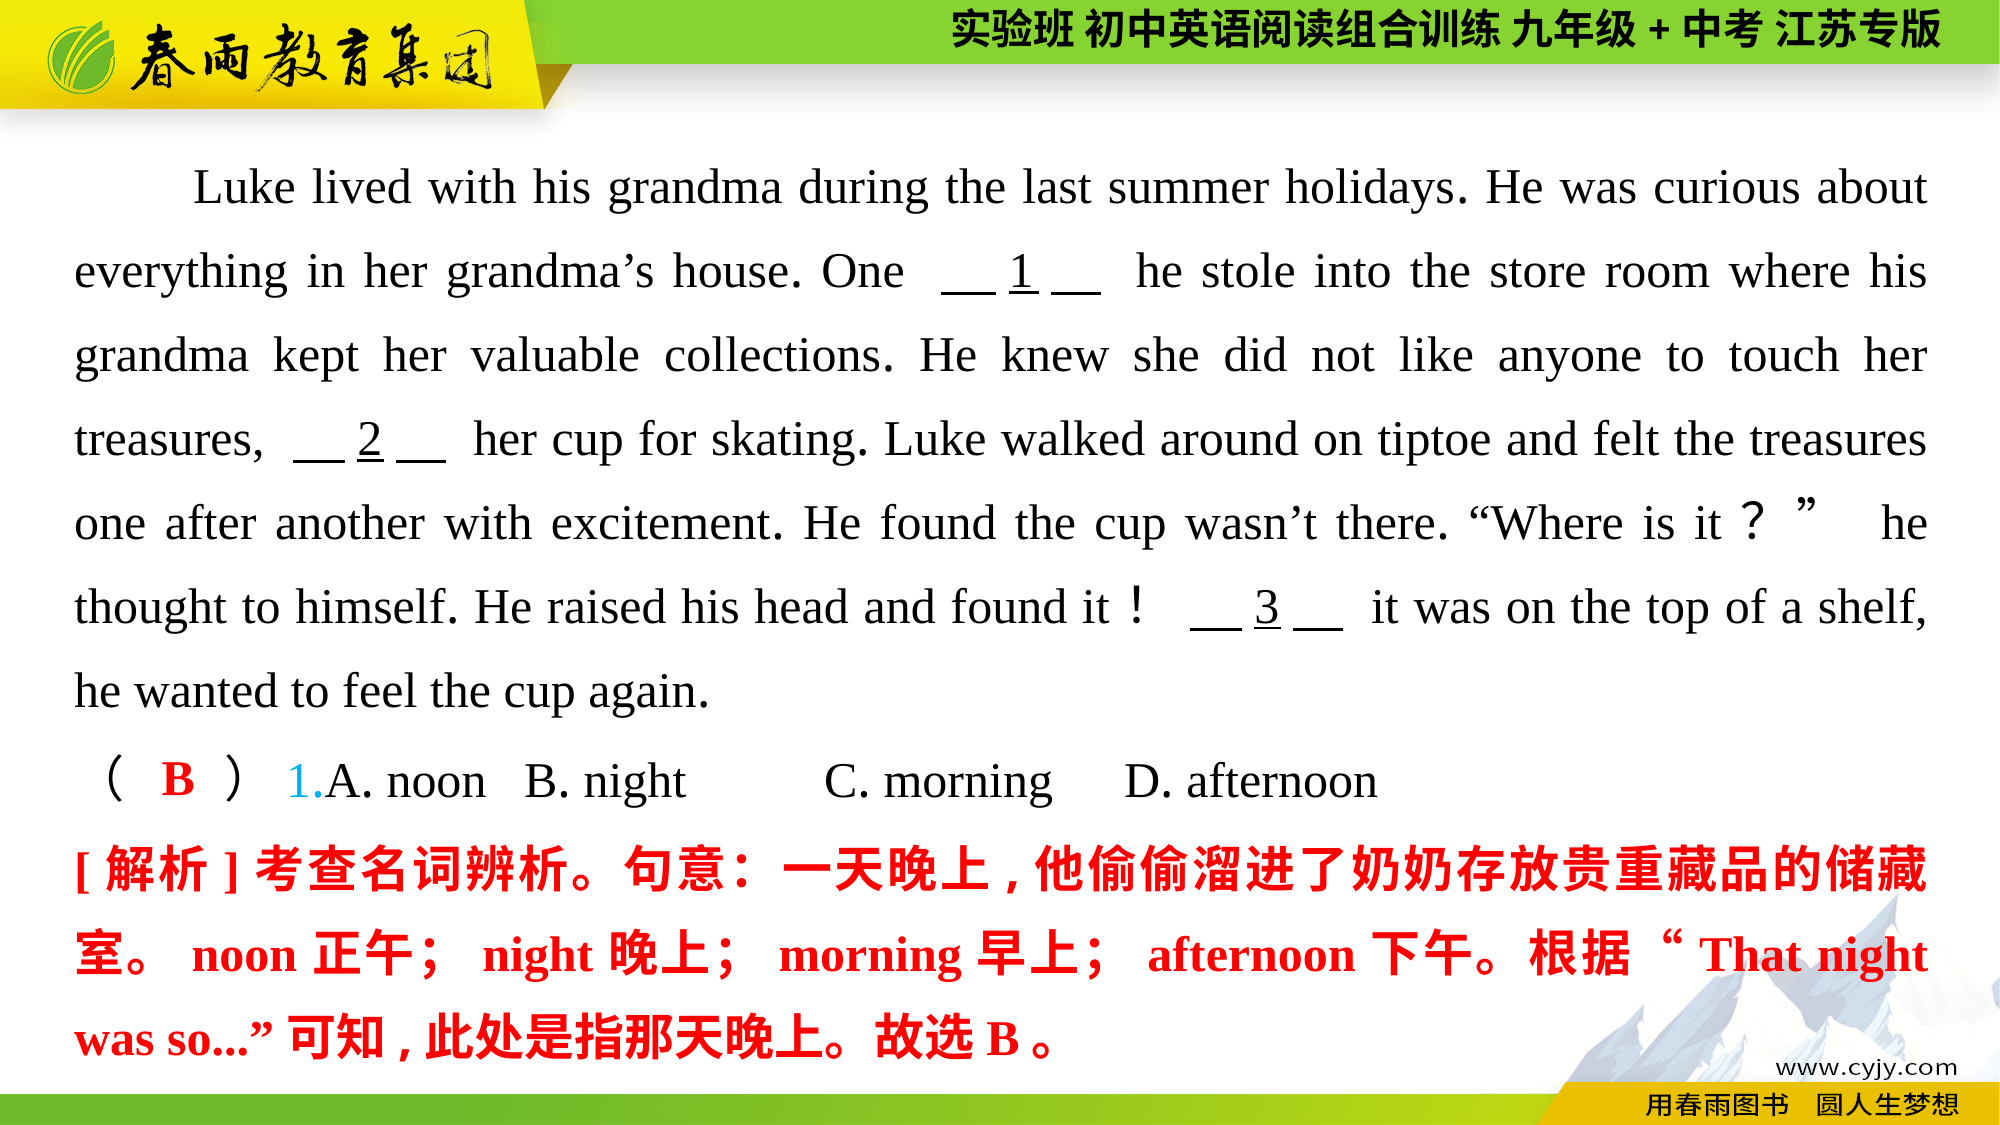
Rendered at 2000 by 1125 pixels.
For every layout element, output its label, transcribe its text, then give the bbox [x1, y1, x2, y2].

text_box [解析]考查名词辨析。句意：一天晚上,他偷偷溜进了奶奶存放贵重藏品的储藏室。noon正午；night晚上；morning早上；afternoon下午。根据“That night was so...”可知,此处是指那天晚上。故选B。 [59, 805, 1944, 1073]
text_box （ ）1.A. noon B. night C. morning D. afternoon [59, 715, 146, 805]
list Luke lived with his grandma during the last summer holidays. He was curious about everything in her grandma’s house. One 1 he stole into the store room where his grandma kept her valuable collections. He knew she did not like anyone to touch her treasures, 2 her cup for skating. Luke walked around on tiptoe and felt the treasures one after another with excitement. He found the cup wasn’t there. “Where is it？” he thought to himself. He raised his head and found it！ 3 it was on the top of a shelf, he wanted to feel the cup again. [59, 122, 1944, 715]
text_box B [146, 713, 210, 805]
text_box （ ）1.A. noon B. night C. morning D. afternoon [210, 715, 1944, 805]
picture [0, 0, 2000, 1125]
